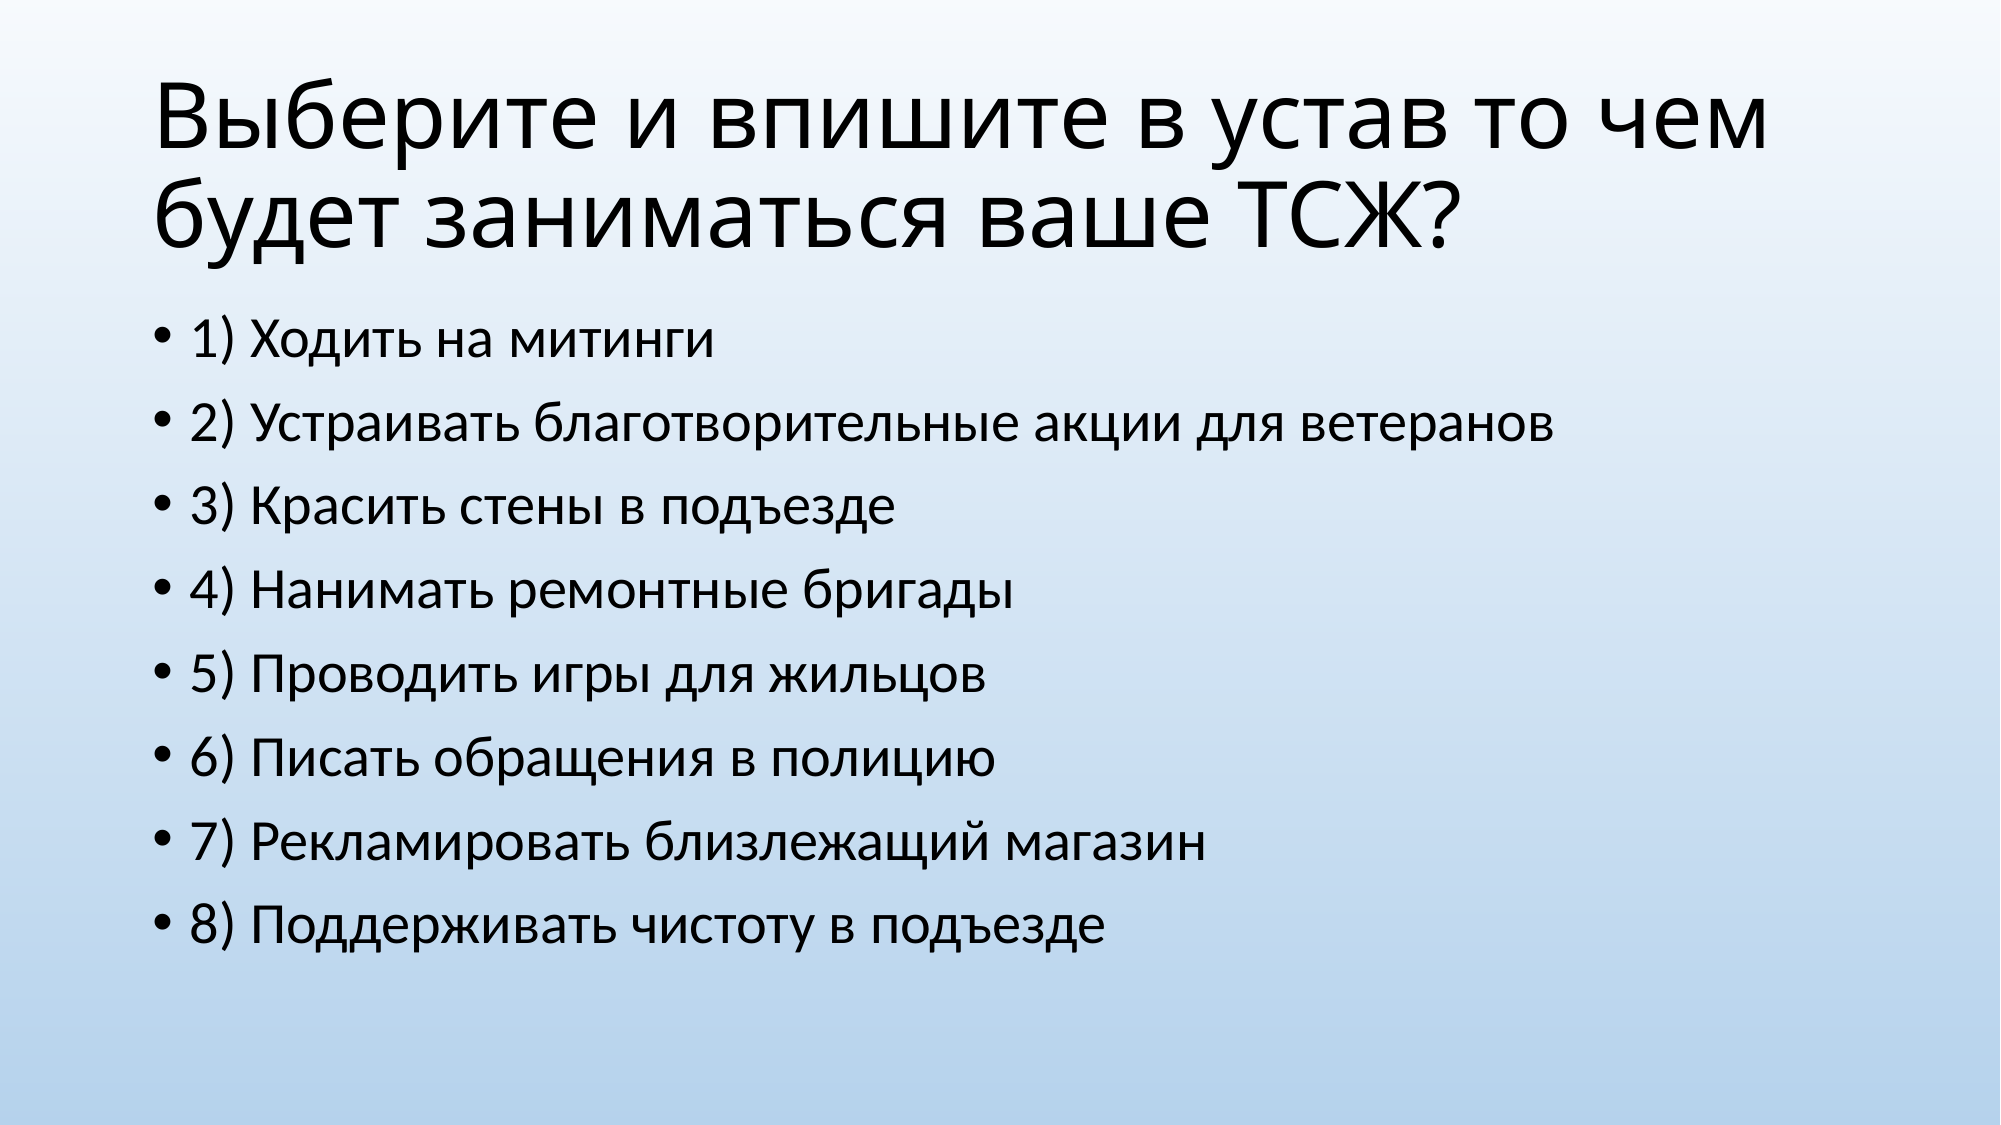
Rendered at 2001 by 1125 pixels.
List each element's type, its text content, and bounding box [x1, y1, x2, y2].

list 1) Ходить на митинги 2) Устраивать благотворительные акции для ветеранов 3) Красить стены в подъезде 4) Нанимать ремонтные бригады 5) Проводить игры для жильцов 6) Писать обращения в полицию 7) Рекламировать близлежащий магазин 8) Поддерживать чистоту в подъезде [137, 299, 1863, 1014]
title Выберите и впишите в устав то чем будет заниматься ваше ТСЖ? [137, 59, 1863, 278]
